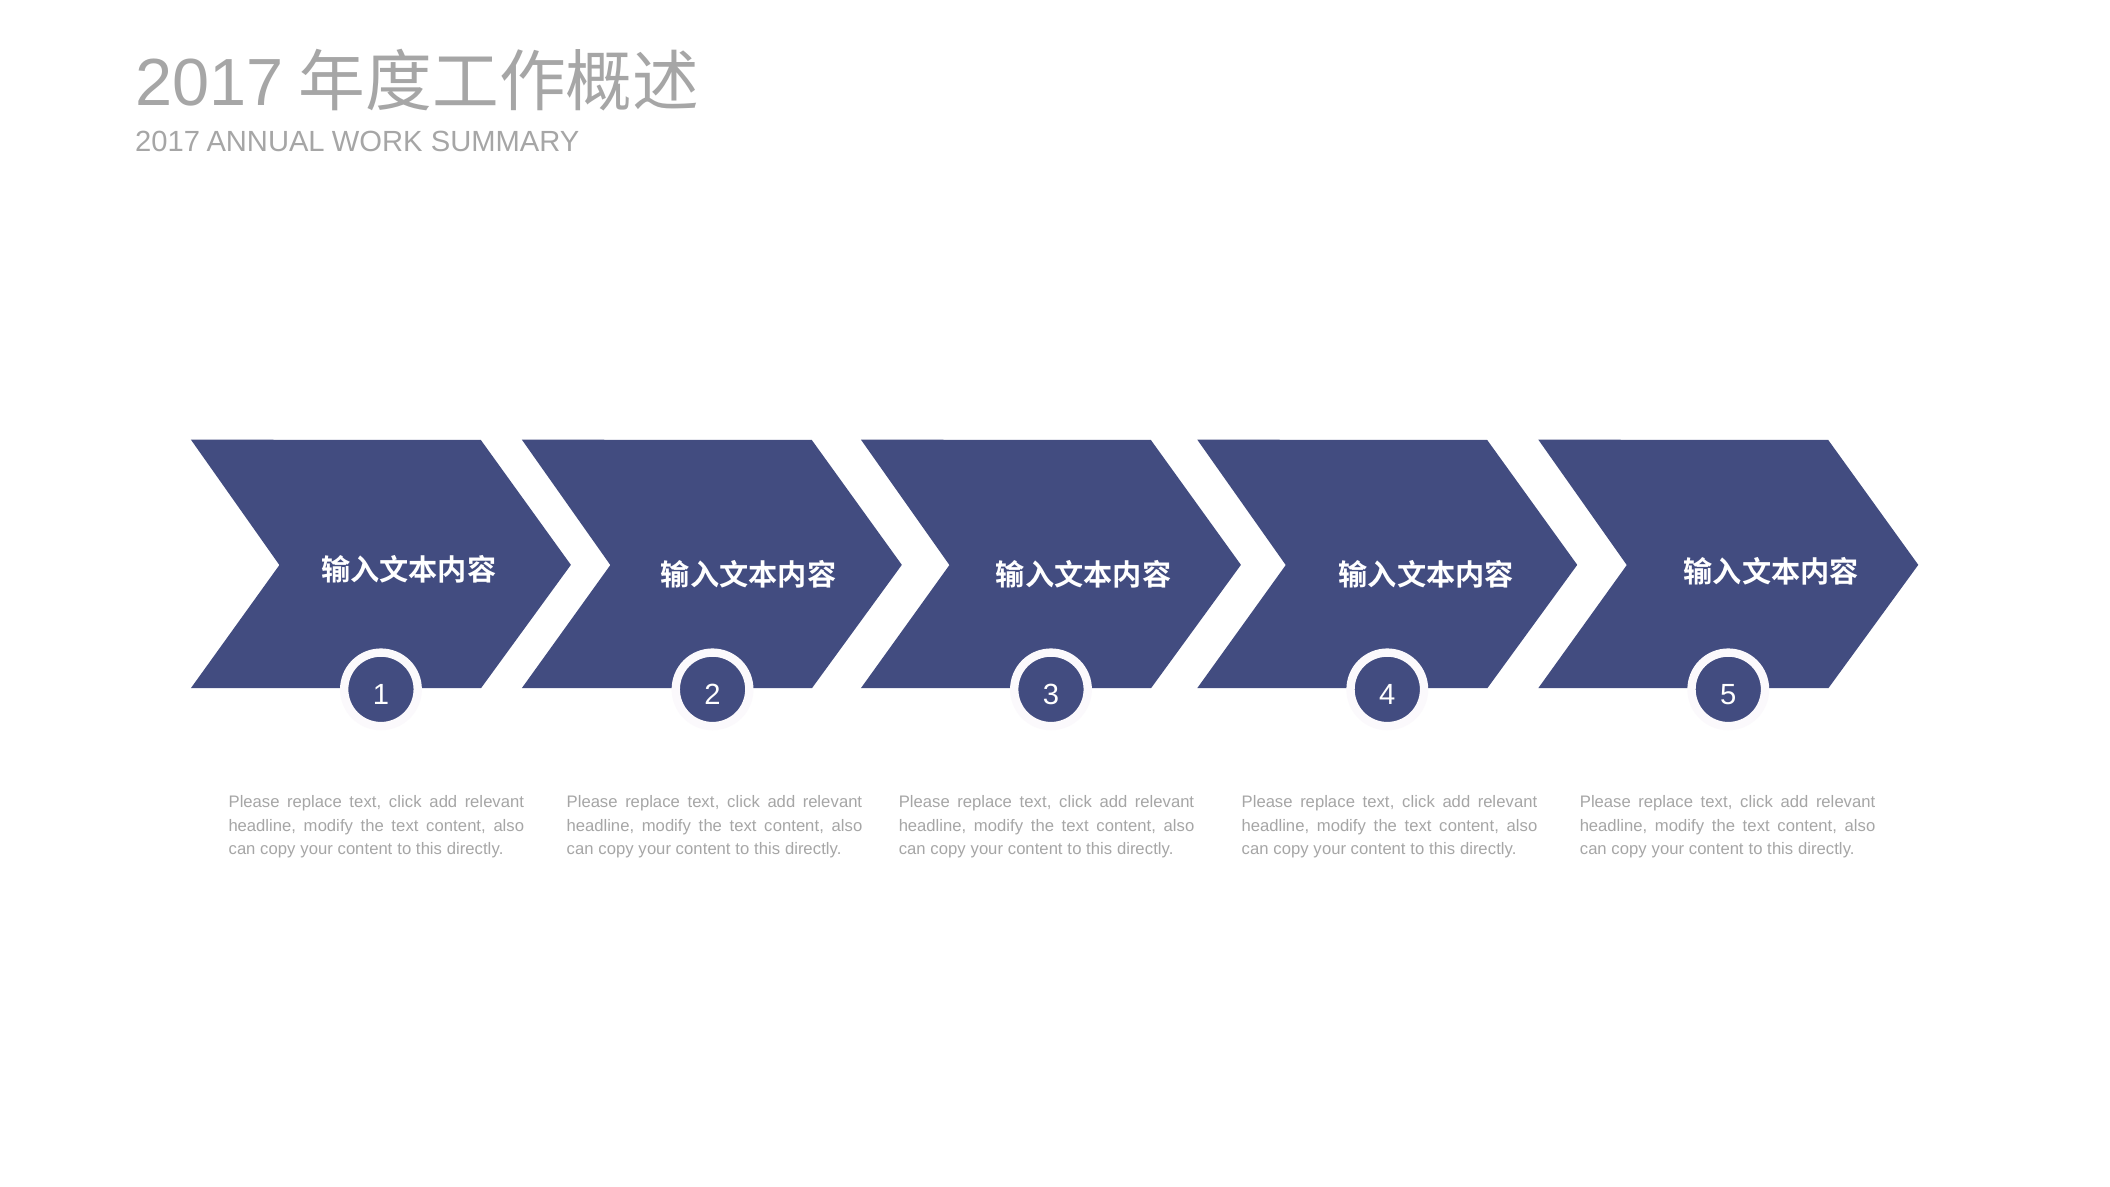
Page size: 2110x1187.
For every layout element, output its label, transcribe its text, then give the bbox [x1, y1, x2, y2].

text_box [1197, 439, 1538, 689]
text_box Please replace text, click add relevant headline, modify the text content, also can copy your content to this directly. [228, 786, 525, 859]
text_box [1350, 652, 1425, 727]
text_box Please replace text, click add relevant headline, modify the text content, also can copy your content to this directly. [1579, 786, 1876, 859]
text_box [1538, 439, 1919, 689]
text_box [521, 439, 860, 689]
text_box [1014, 652, 1088, 727]
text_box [190, 439, 521, 689]
text_box Please replace text, click add relevant headline, modify the text content, also can copy your content to this directly. [566, 786, 863, 859]
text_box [860, 439, 1197, 689]
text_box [675, 652, 750, 727]
text_box Please replace text, click add relevant headline, modify the text content, also can copy your content to this directly. [898, 786, 1195, 859]
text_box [1691, 652, 1766, 727]
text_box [344, 652, 418, 727]
text_box 2017年度工作概述 [135, 38, 783, 119]
text_box Please replace text, click add relevant headline, modify the text content, also can copy your content to this directly. [1241, 786, 1538, 859]
text_box 2017 ANNUAL WORK SUMMARY [135, 122, 596, 158]
